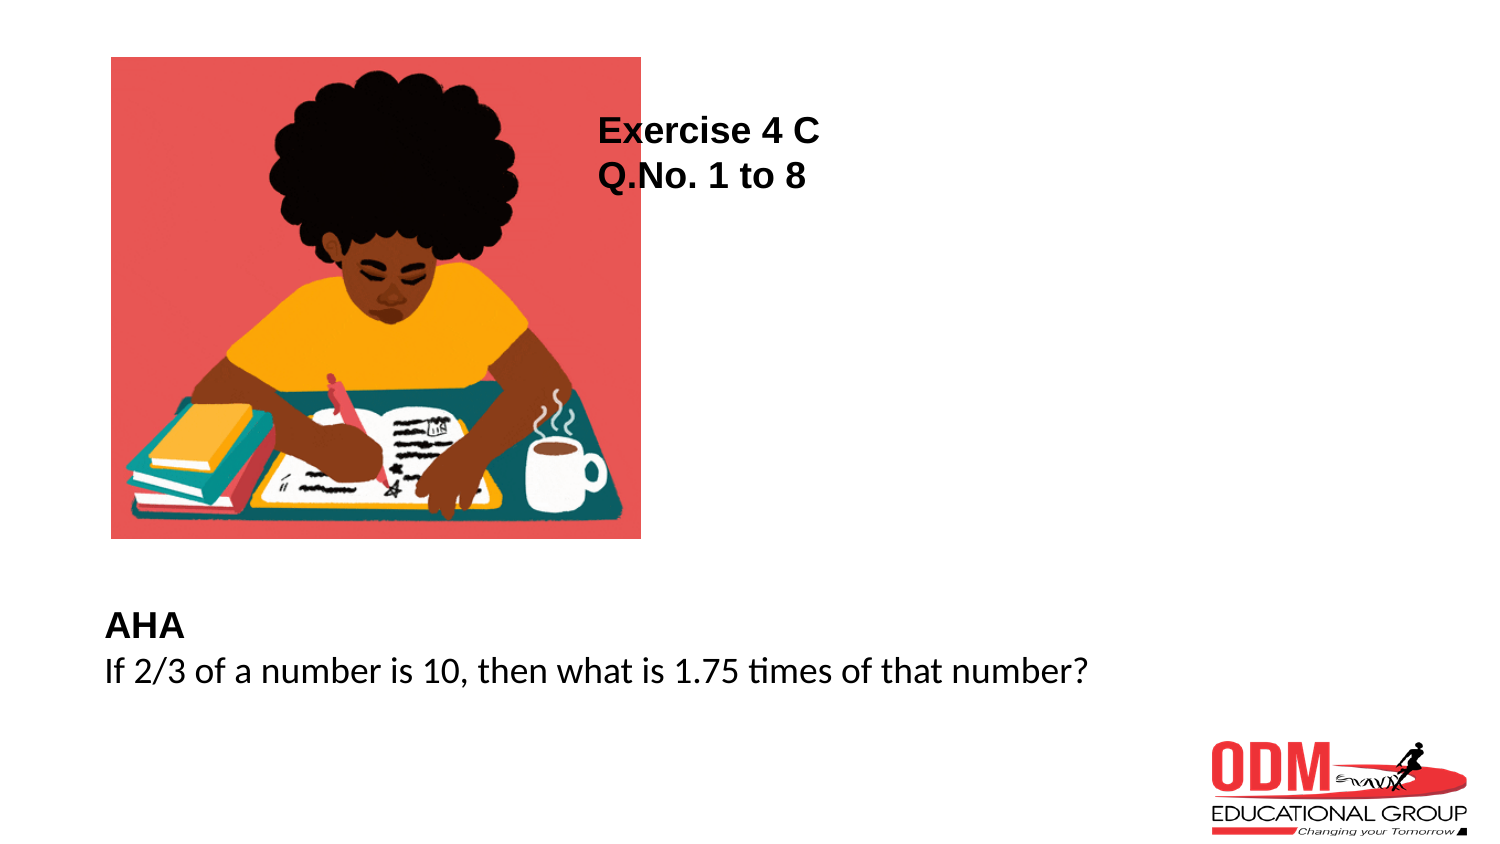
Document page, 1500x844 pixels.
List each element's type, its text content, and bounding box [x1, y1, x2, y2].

picture [110, 57, 642, 540]
text_box Exercise 4 C Q.No. 1 to 8 [647, 98, 910, 204]
picture [1212, 741, 1467, 836]
text_box AHA If 2/3 of a number is 10, then what is 1.75 times of that number? [89, 593, 1380, 698]
